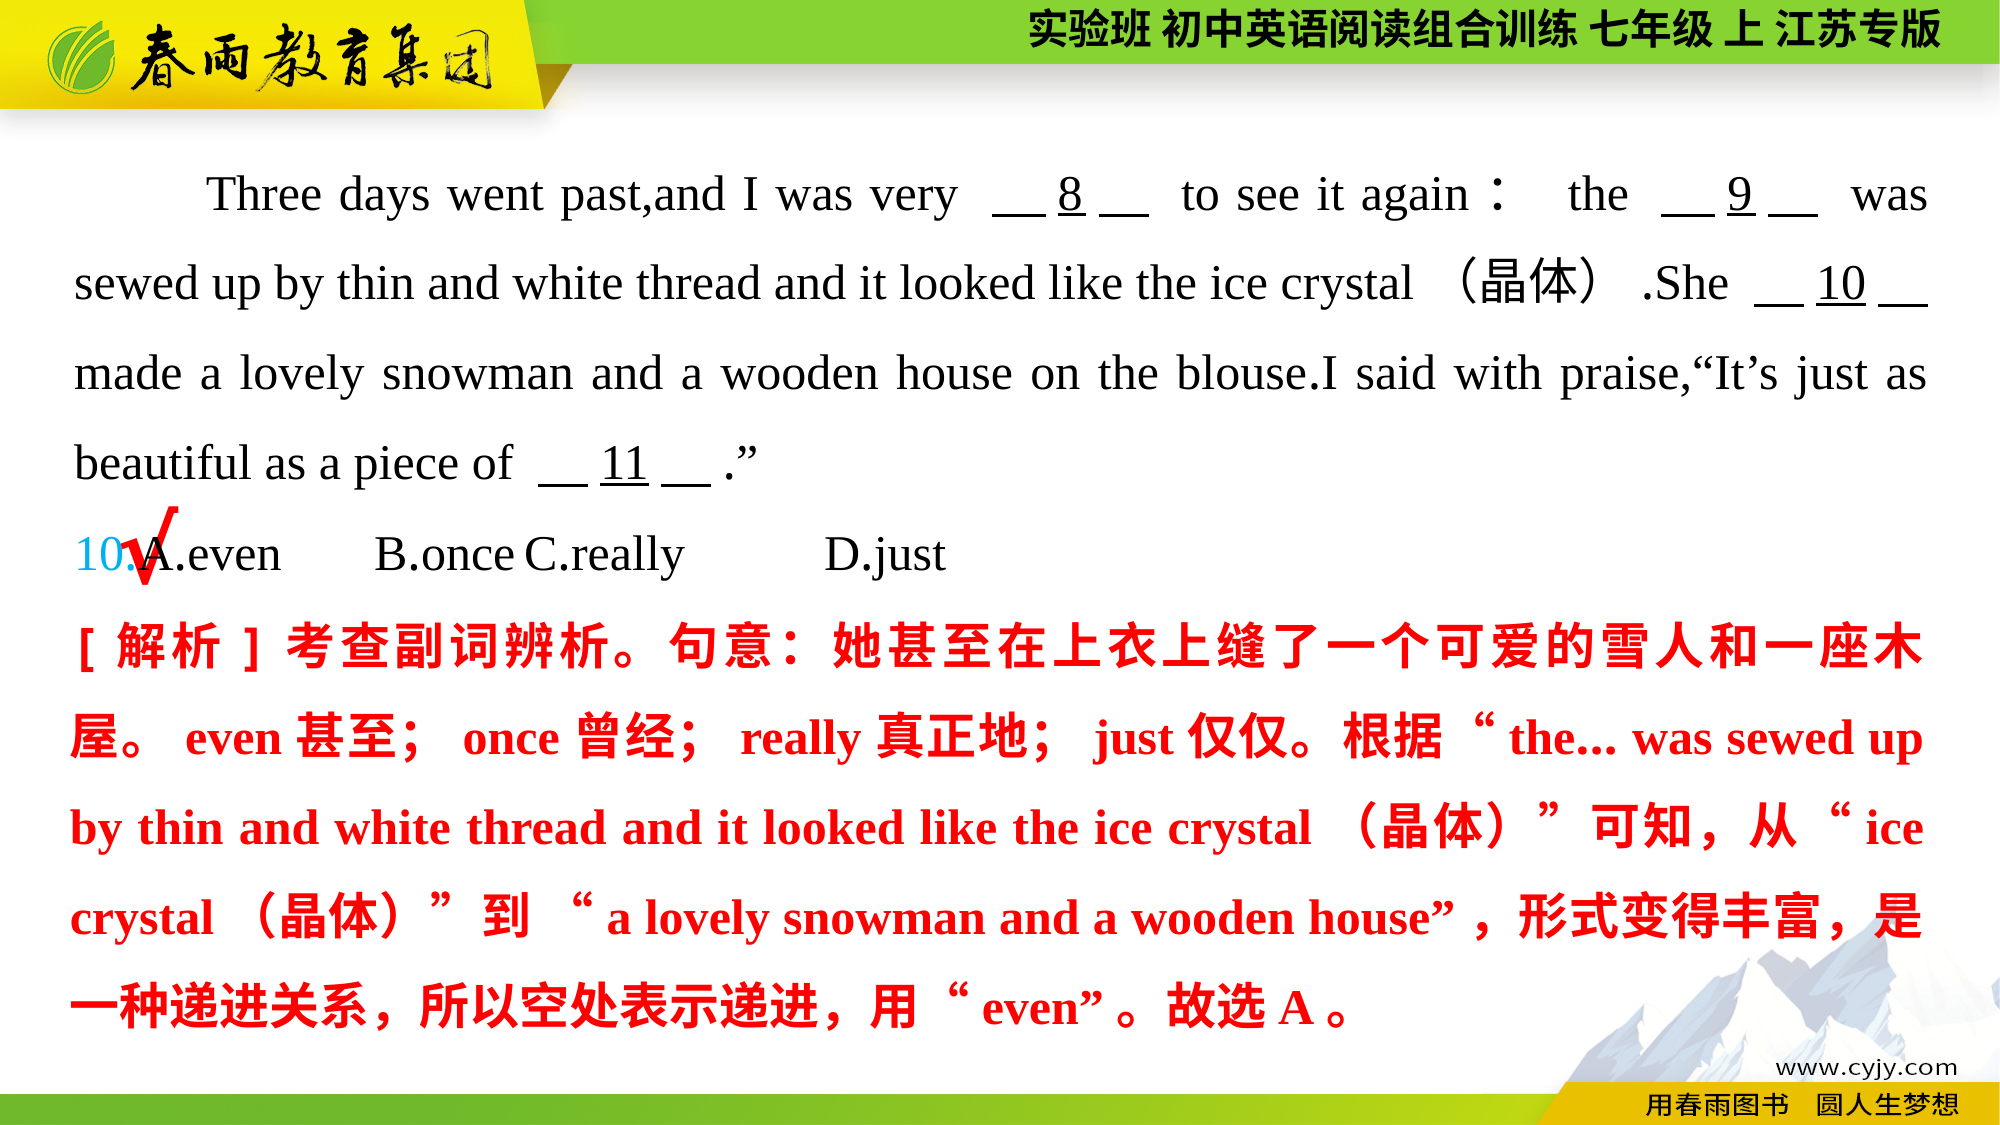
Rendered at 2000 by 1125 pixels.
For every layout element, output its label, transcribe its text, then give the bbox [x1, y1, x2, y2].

picture [0, 0, 2000, 1125]
list Three days went past,and I was very 8 to see it again： the 9 was sewed up by thin and white thread and it looked like the ice crystal（晶体）.She 10 made a lovely snowman and a wooden house on the blouse.I said with praise,“It’s just as beautiful as a piece of 11 .” 10.A.even B.once C.really D.just [59, 122, 1944, 592]
text_box [解析]考查副词辨析。句意：她甚至在上衣上缝了一个可爱的雪人和一座木屋。even甚至；once曾经；really真正地；just仅仅。根据“the... was sewed up by thin and white thread and it looked like the ice crystal（晶体）”可知，从“ice crystal（晶体）”到 “a lovely snowman and a wooden house”，形式变得丰富，是一种递进关系，所以空处表示递进，用“even”。故选A。 [54, 577, 1939, 1043]
